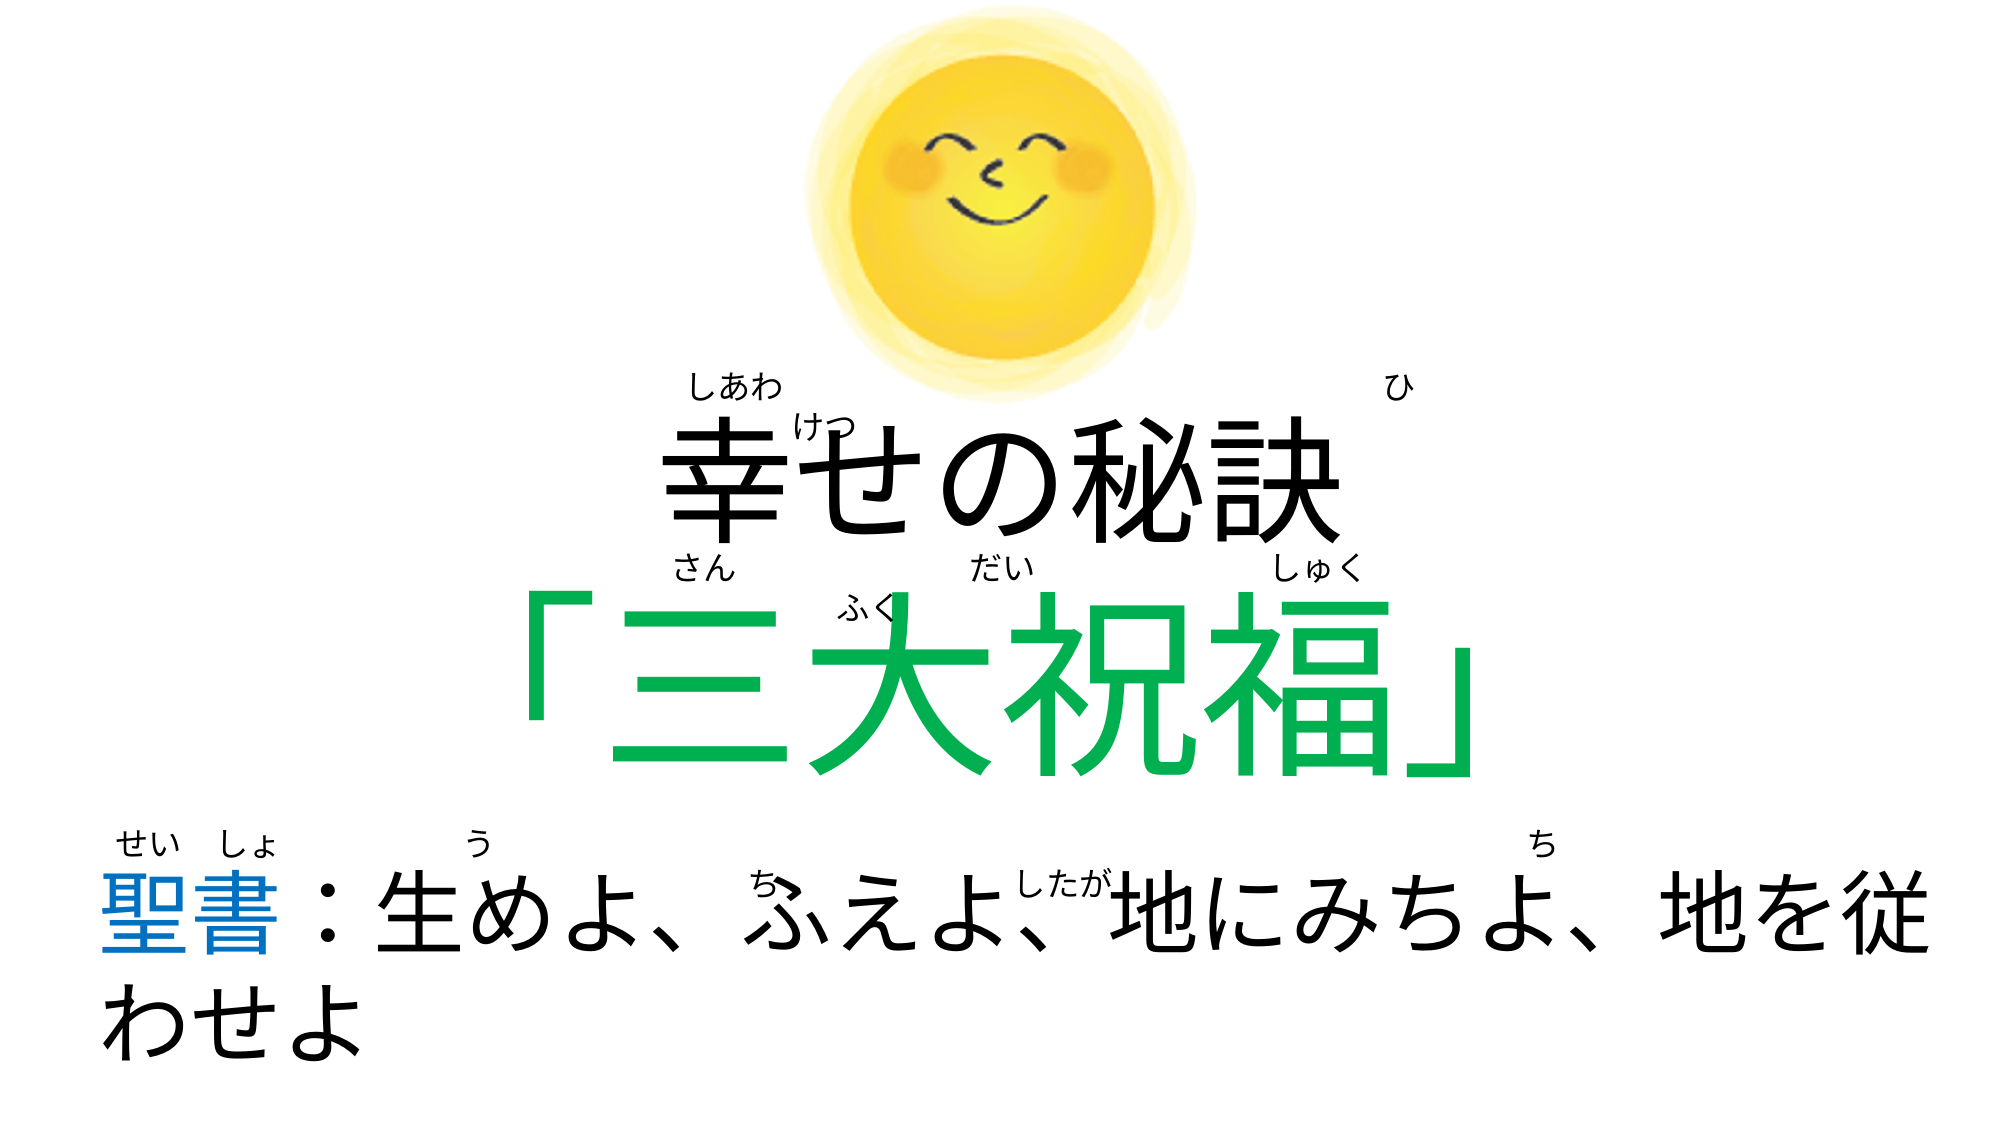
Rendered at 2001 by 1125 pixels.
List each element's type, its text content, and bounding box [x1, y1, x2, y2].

text_box 聖書：生めよ、ふえよ、地にみちよ、地を従わせよ [83, 848, 2000, 1084]
text_box せい しょ う ち ち したが [100, 815, 1773, 911]
text_box 幸せの秘訣 「三大祝福」 [246, 387, 1754, 808]
text_box さん だい しゅく ふく [655, 539, 1468, 635]
picture [769, 0, 1231, 426]
text_box しあわ ひ けつ [669, 358, 1482, 454]
